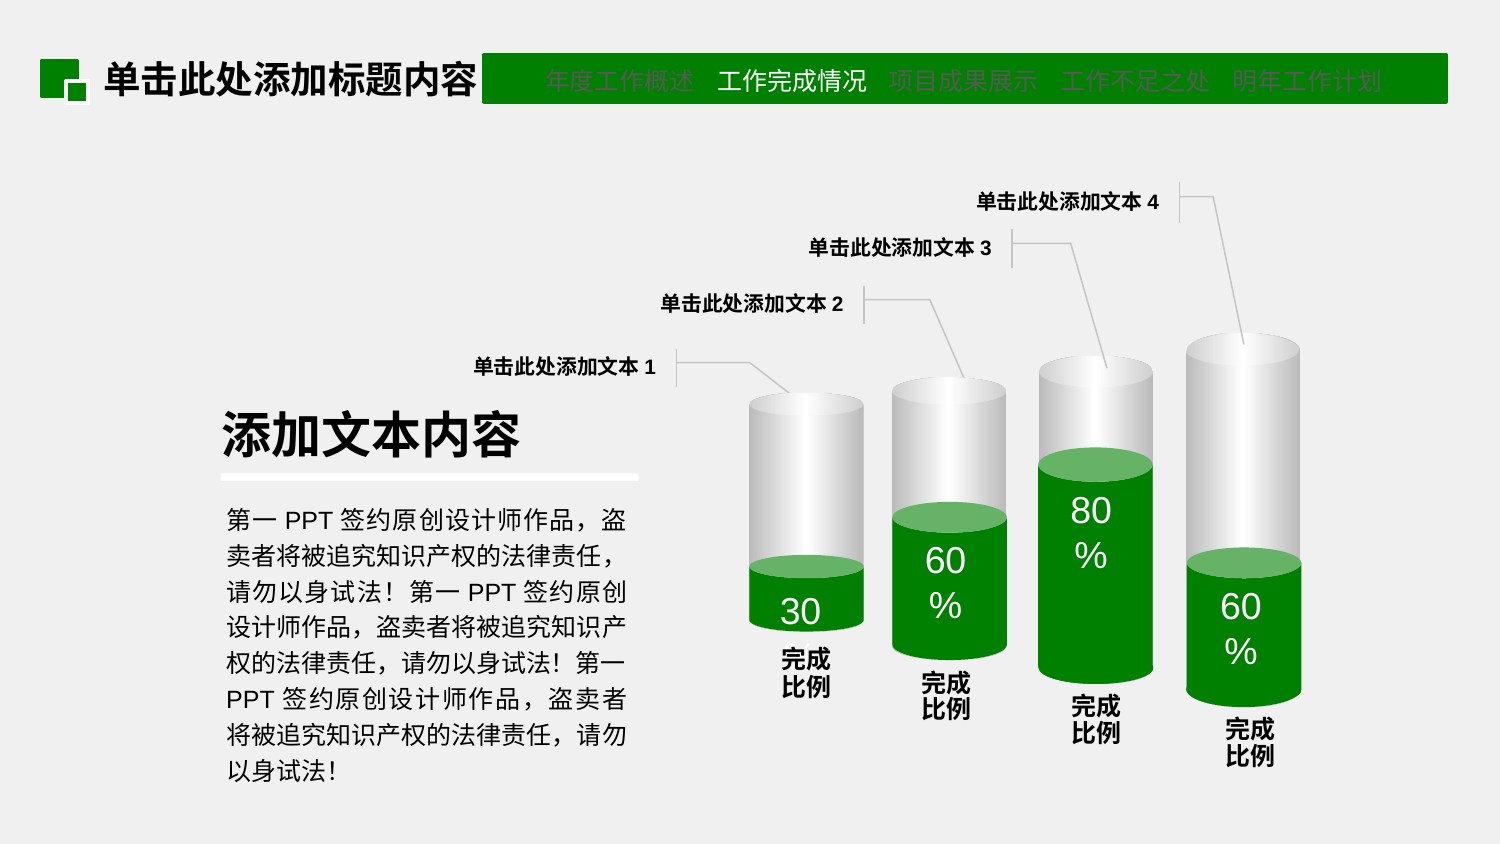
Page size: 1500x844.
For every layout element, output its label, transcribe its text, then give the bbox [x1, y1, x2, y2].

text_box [1037, 447, 1154, 685]
text_box 第一PPT签约原创设计师作品，盗卖者将被追究知识产权的法律责任，请勿以身试法！第一PPT签约原创设计师作品，盗卖者将被追究知识产权的法律责任，请勿以身试法！第一PPT签约原创设计师作品，盗卖者将被追究知识产权的法律责任，请勿以身试法！ [215, 492, 639, 792]
text_box 完成 比例 [748, 641, 864, 707]
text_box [890, 376, 1007, 661]
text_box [1185, 547, 1302, 708]
text_box 单击此处添加文本3 [748, 229, 1003, 268]
text_box 单击此处添加文本2 [608, 286, 855, 324]
text_box 单击此处添加标题内容 [88, 48, 680, 108]
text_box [1037, 355, 1154, 446]
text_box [1184, 332, 1301, 546]
text_box 完成 比例 [1188, 711, 1312, 777]
text_box 完成 比例 [888, 666, 1005, 730]
text_box 单击此处添加文本1 [420, 349, 667, 387]
text_box 完成 比例 [1038, 691, 1155, 754]
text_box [748, 392, 864, 632]
text_box 单击此处添加文本4 [917, 182, 1170, 223]
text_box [206, 396, 639, 482]
